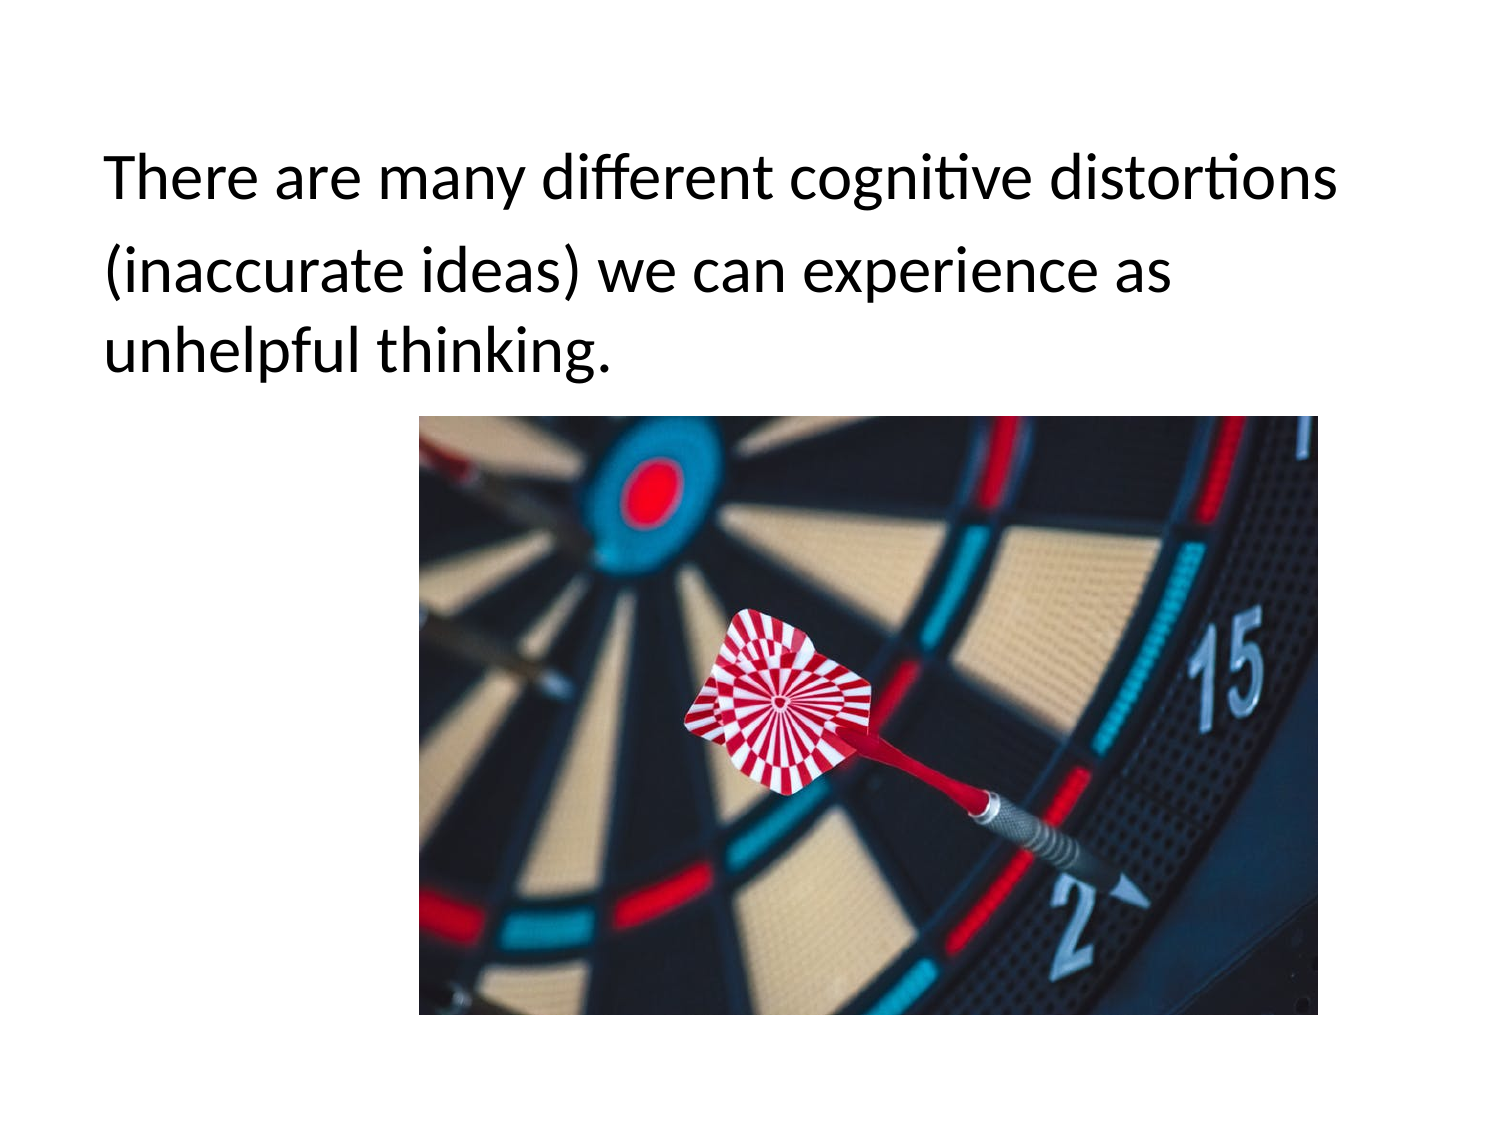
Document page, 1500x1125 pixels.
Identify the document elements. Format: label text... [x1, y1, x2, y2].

list There are many different cognitive distortions (inaccurate ideas) we can experience as unhelpful thinking. [88, 125, 1439, 868]
picture [619, 456, 685, 532]
picture [418, 416, 1318, 1016]
